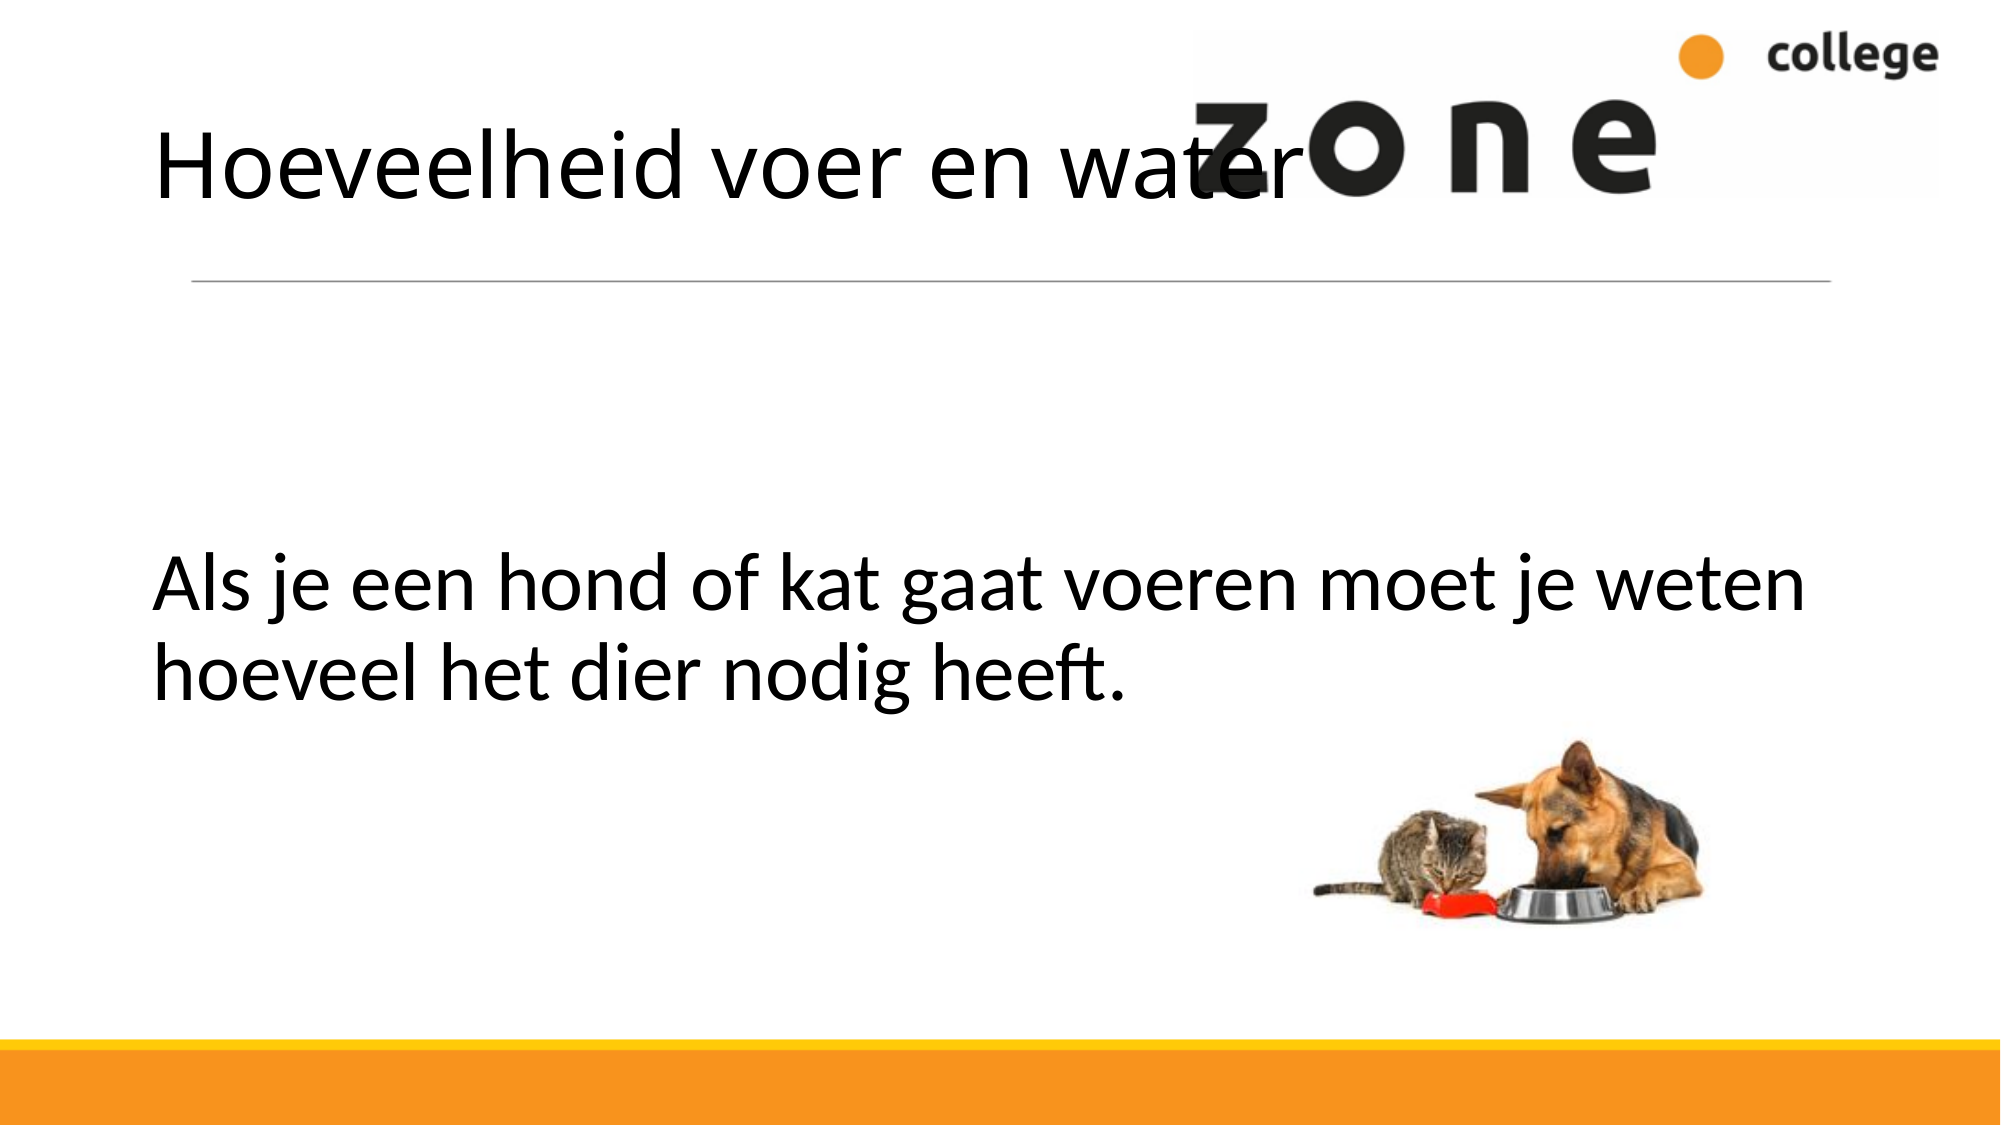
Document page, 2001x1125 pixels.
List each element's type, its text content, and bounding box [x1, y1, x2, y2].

picture [0, 0, 2001, 1125]
title Hoeveelheid voer en water [137, 59, 1863, 278]
list Als je een hond of kat gaat voeren moet je weten hoeveel het dier nodig heeft. [137, 299, 1863, 1014]
